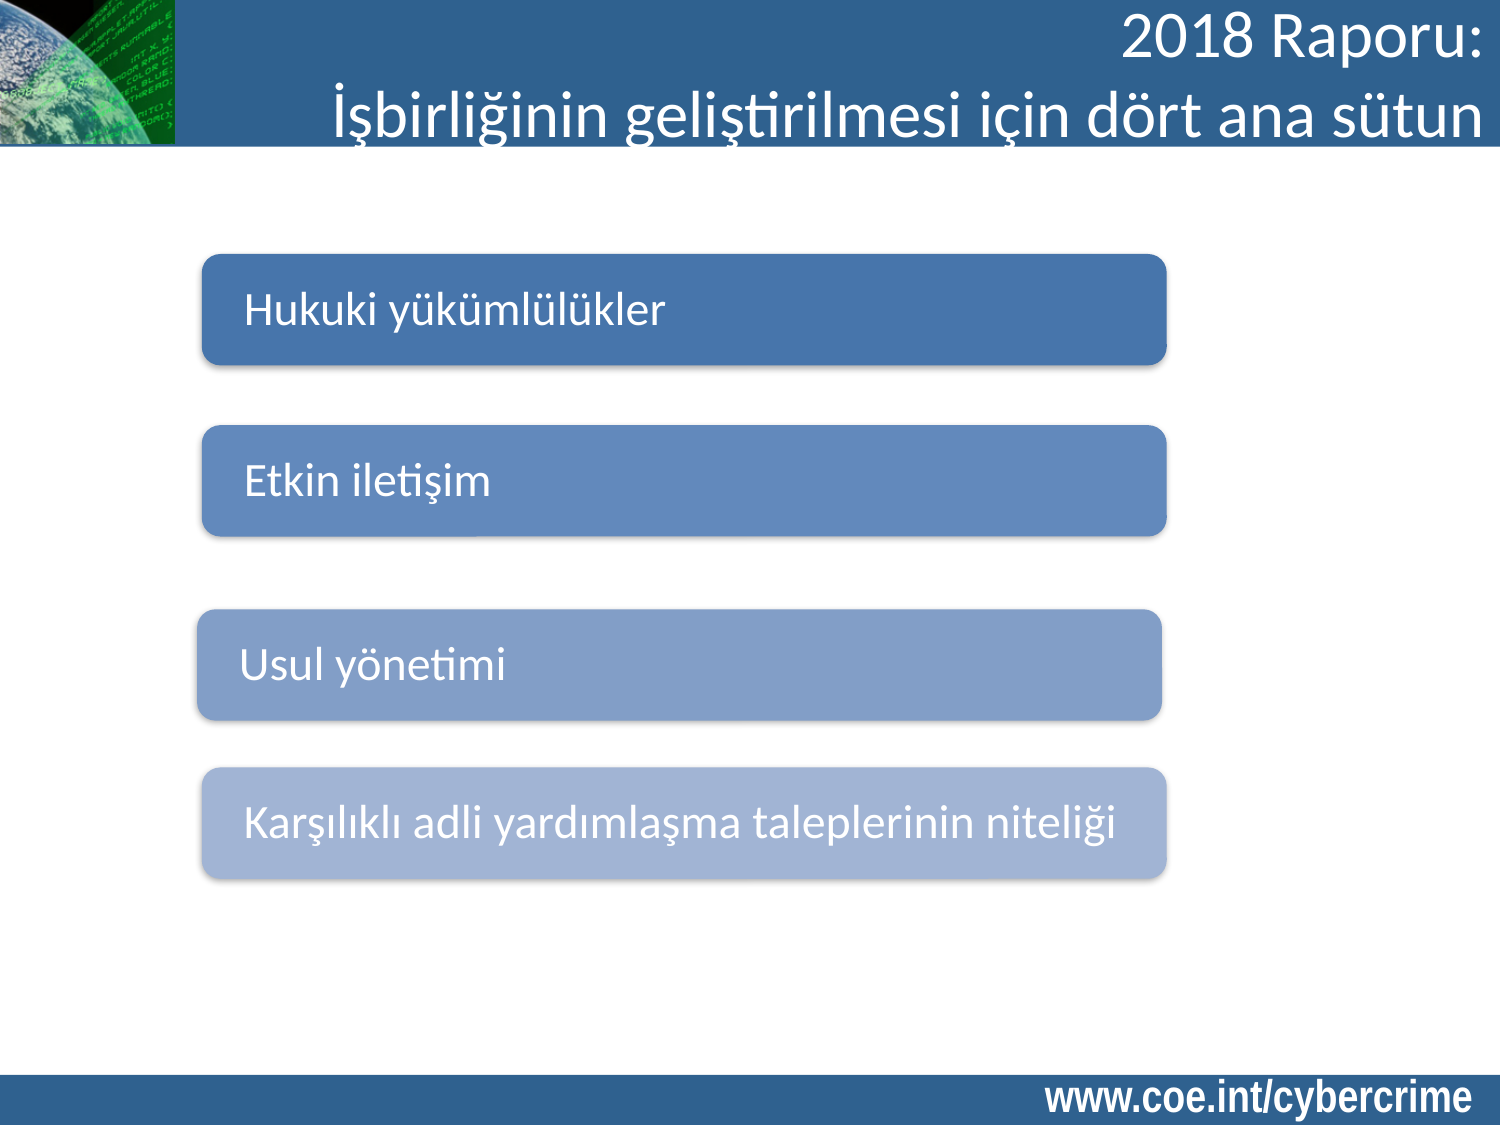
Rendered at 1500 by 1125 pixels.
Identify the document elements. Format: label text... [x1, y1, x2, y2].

text_box [0, 1073, 1030, 1125]
text_box 2018 Raporu: İşbirliğinin geliştirilmesi için dört ana sütun [178, 0, 1500, 149]
picture [0, 0, 175, 144]
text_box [132, 150, 1500, 1022]
text_box www.coe.int/cybercrime [1030, 1059, 1500, 1125]
